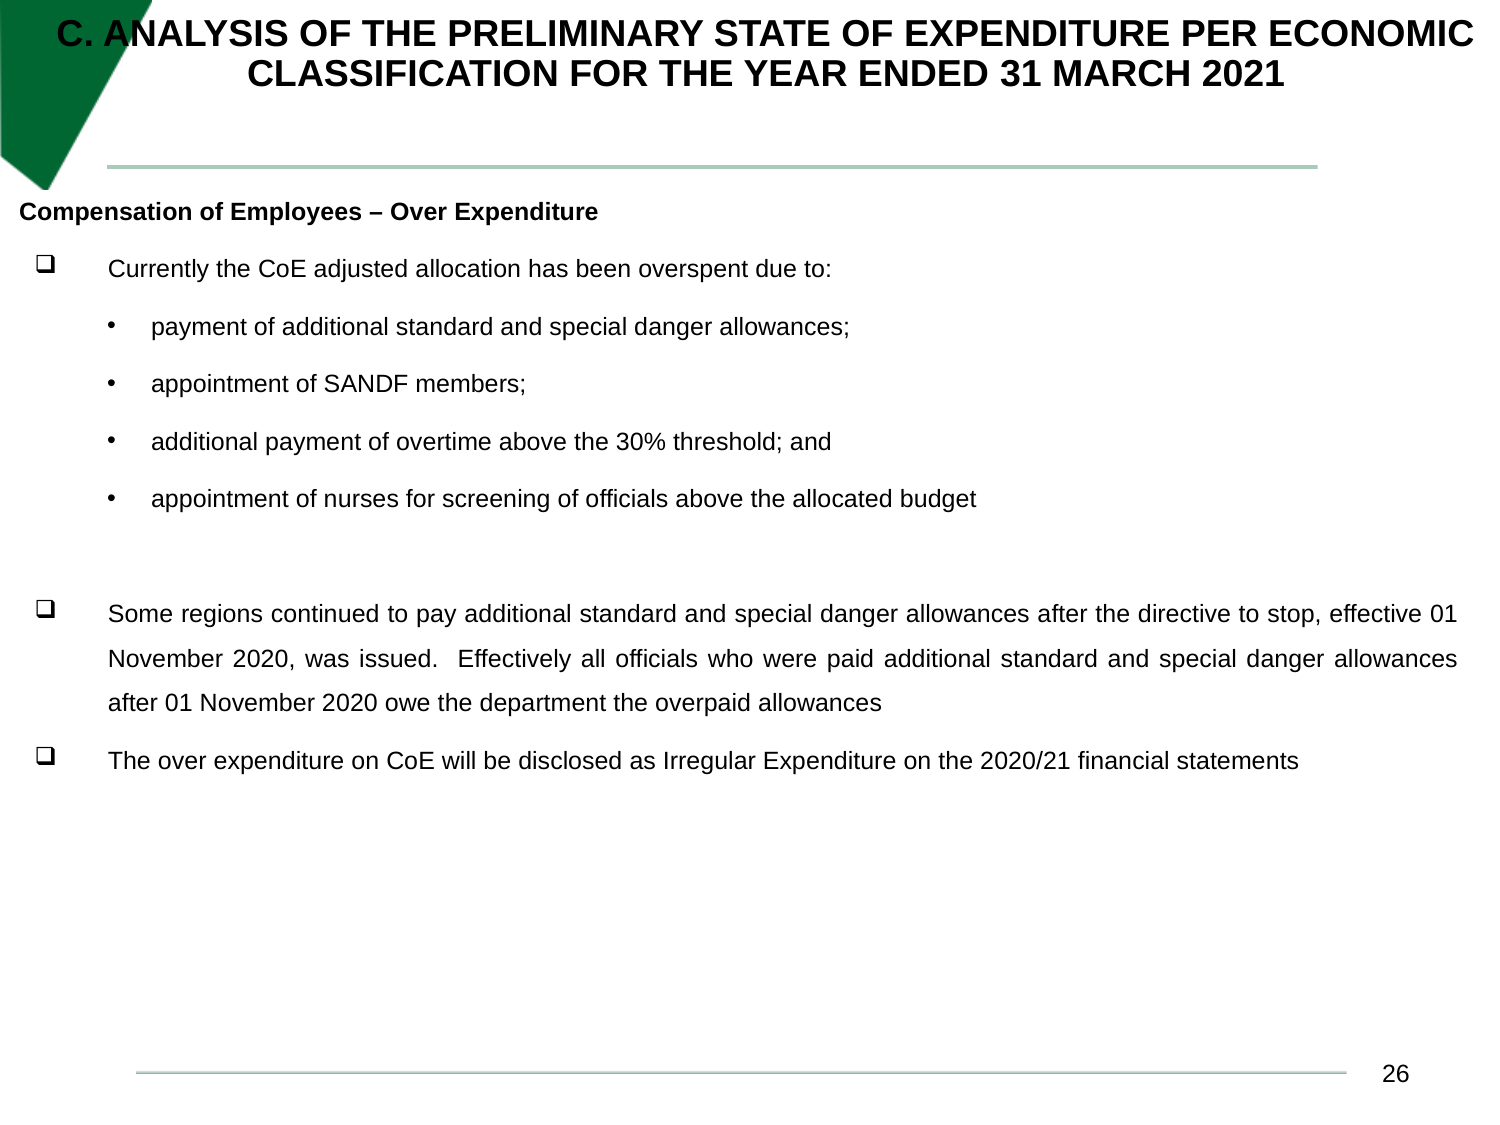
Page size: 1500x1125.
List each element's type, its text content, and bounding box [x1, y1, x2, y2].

slide_number 26 [1074, 1042, 1425, 1103]
text_box Compensation of Employees – Over Expenditure Currently the CoE adjusted allocation has been overspent due to: payment of additional standard and special danger allowances; appointment of SANDF members; additional payment of overtime above the 30% threshold; and appointment of nurses for screening of officials above the allocated budget Some regions continued to pay additional standard and special danger allowances after the directive to stop, effective 01 November 2020, was issued. Effectively all officials who were paid additional standard and special danger allowances after 01 November 2020 owe the department the overpaid allowances The over expenditure on CoE will be disclosed as Irregular Expenditure on the 2020/21 financial statements [19, 180, 1464, 887]
picture [135, 1066, 1347, 1074]
text_box C. ANALYSIS OF THE PRELIMINARY STATE OF EXPENDITURE PER ECONOMIC CLASSIFICATION FOR THE YEAR ENDED 31 MARCH 2021 [157, 13, 1480, 140]
picture [0, 0, 1318, 190]
